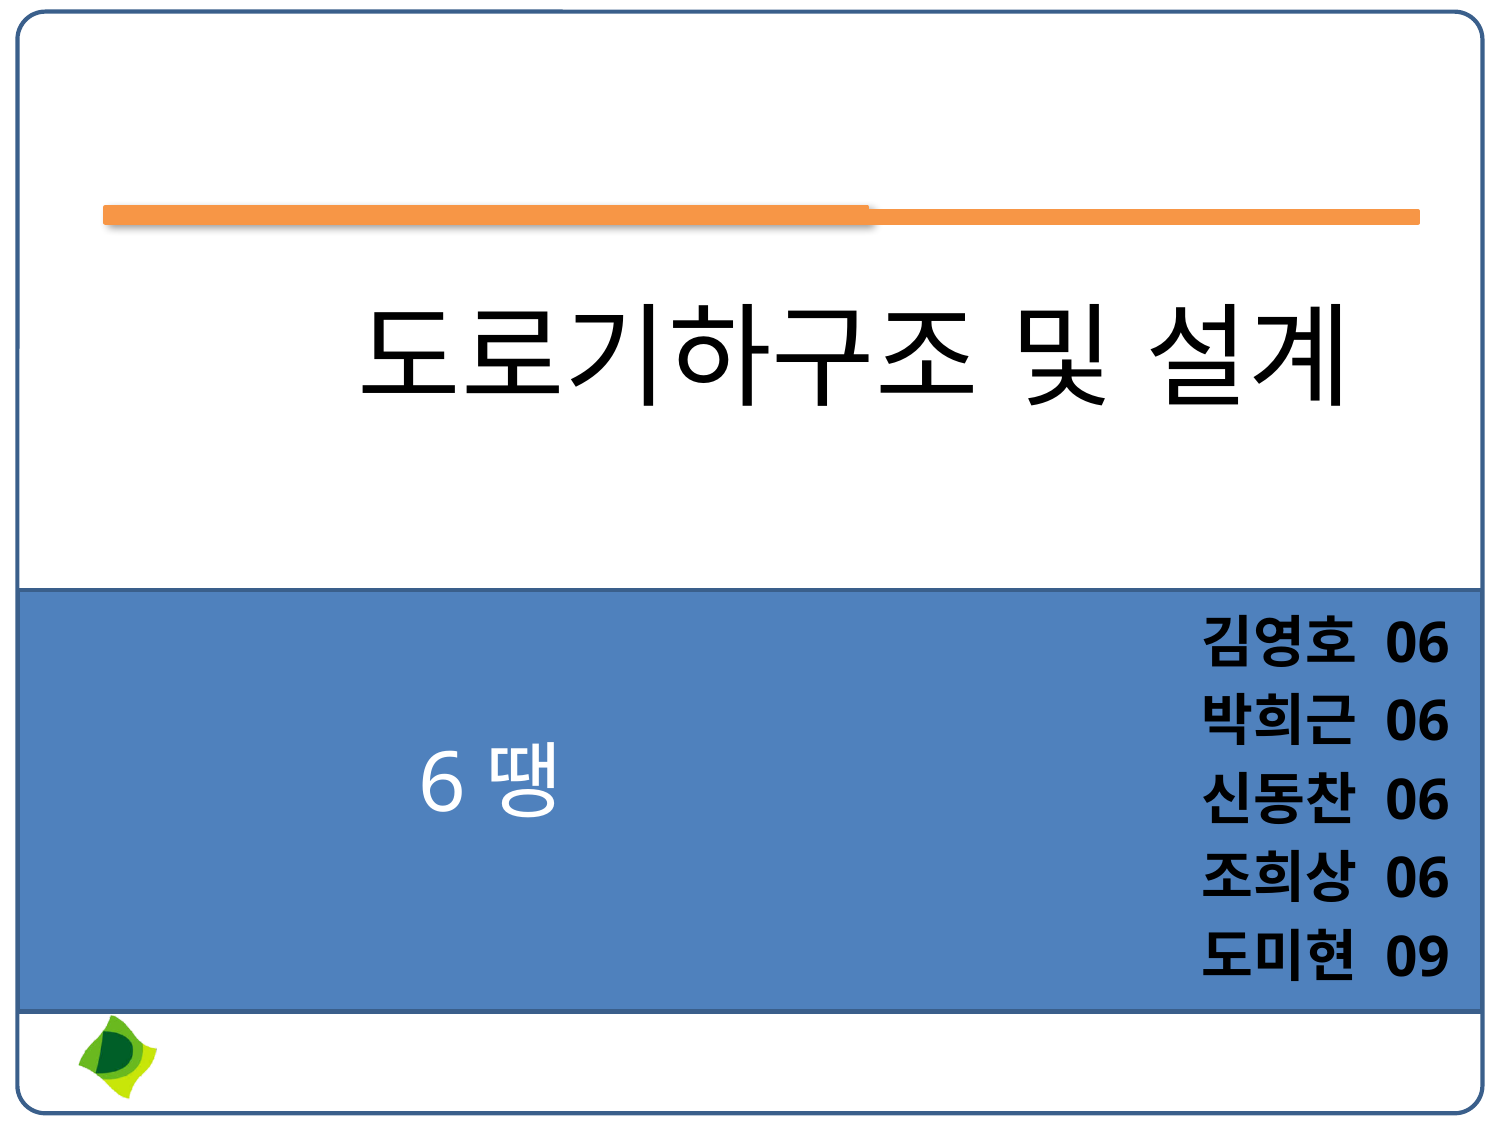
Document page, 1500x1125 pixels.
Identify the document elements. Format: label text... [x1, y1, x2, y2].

subtitle 김영호 06 박희근 06 신동찬 06 조희상 06 도미현 09 [41, 597, 1465, 997]
picture [76, 1014, 159, 1100]
text_box 6땡 [256, 607, 715, 949]
title 도로기하구조 및 설계 [281, 231, 1429, 473]
